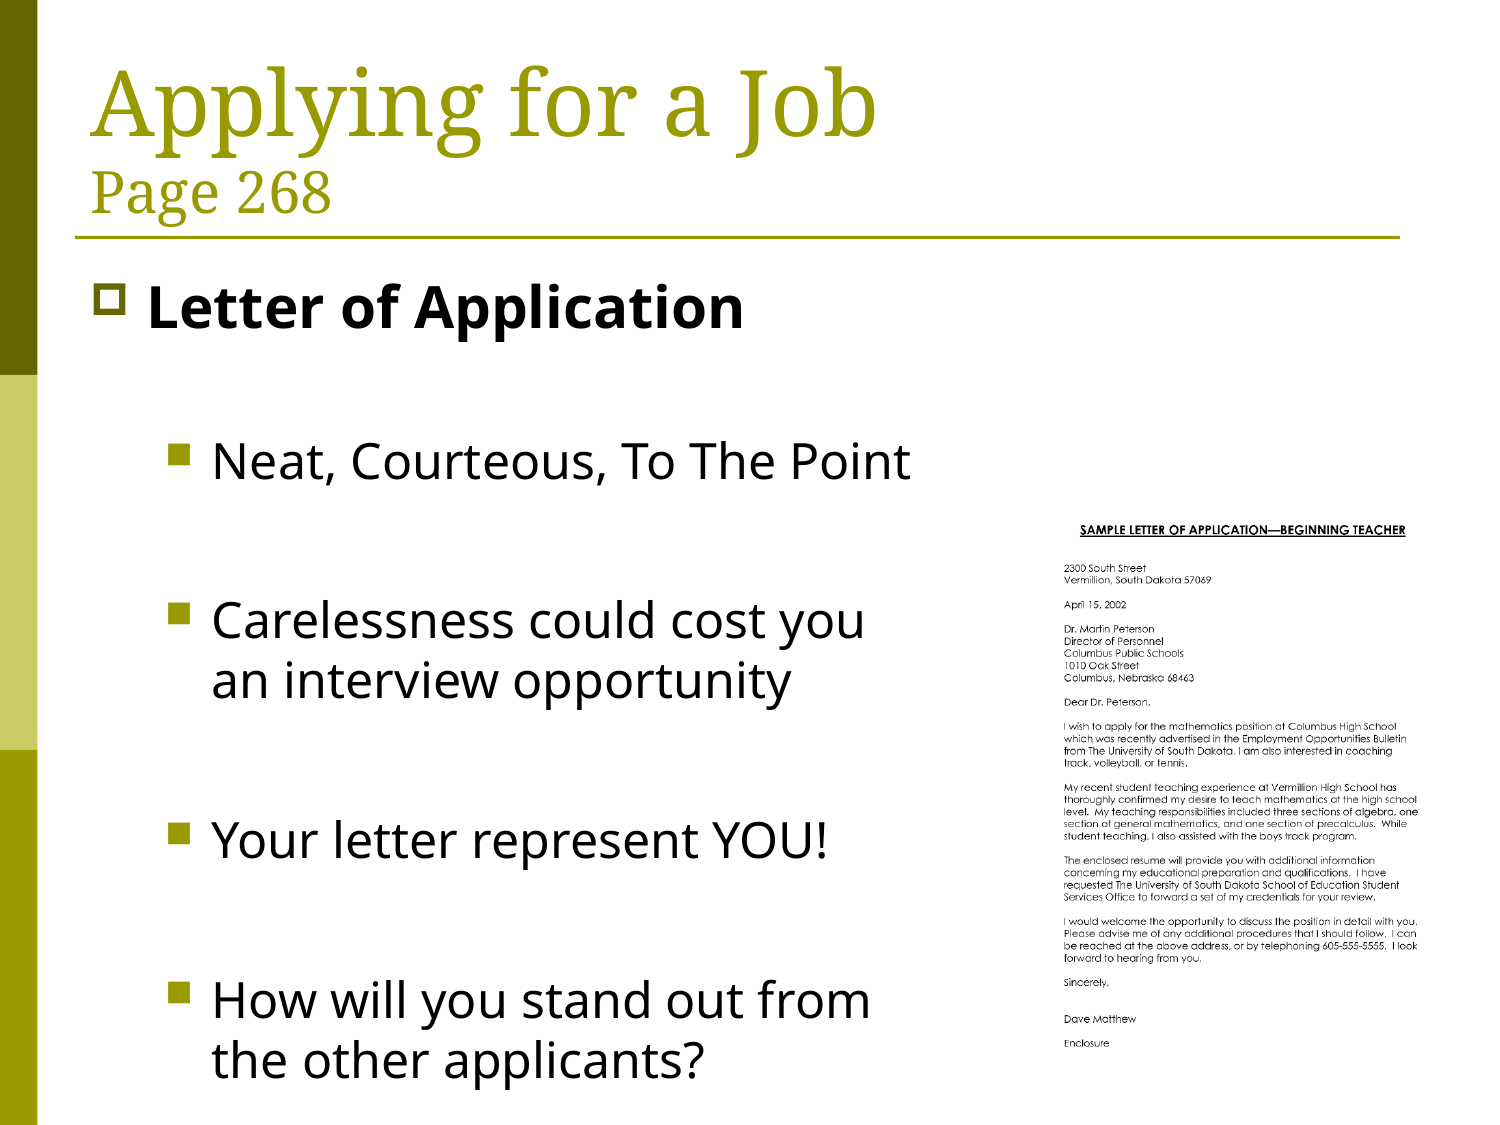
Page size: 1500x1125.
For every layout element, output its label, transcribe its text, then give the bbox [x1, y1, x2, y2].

title Applying for a Job Page 268 [74, 45, 1426, 233]
picture [989, 462, 1497, 1118]
list Letter of Application Neat, Courteous, To The Point Carelessness could cost you an interview opportunity Your letter represent YOU! How will you stand out from the other applicants? [74, 262, 1426, 1006]
